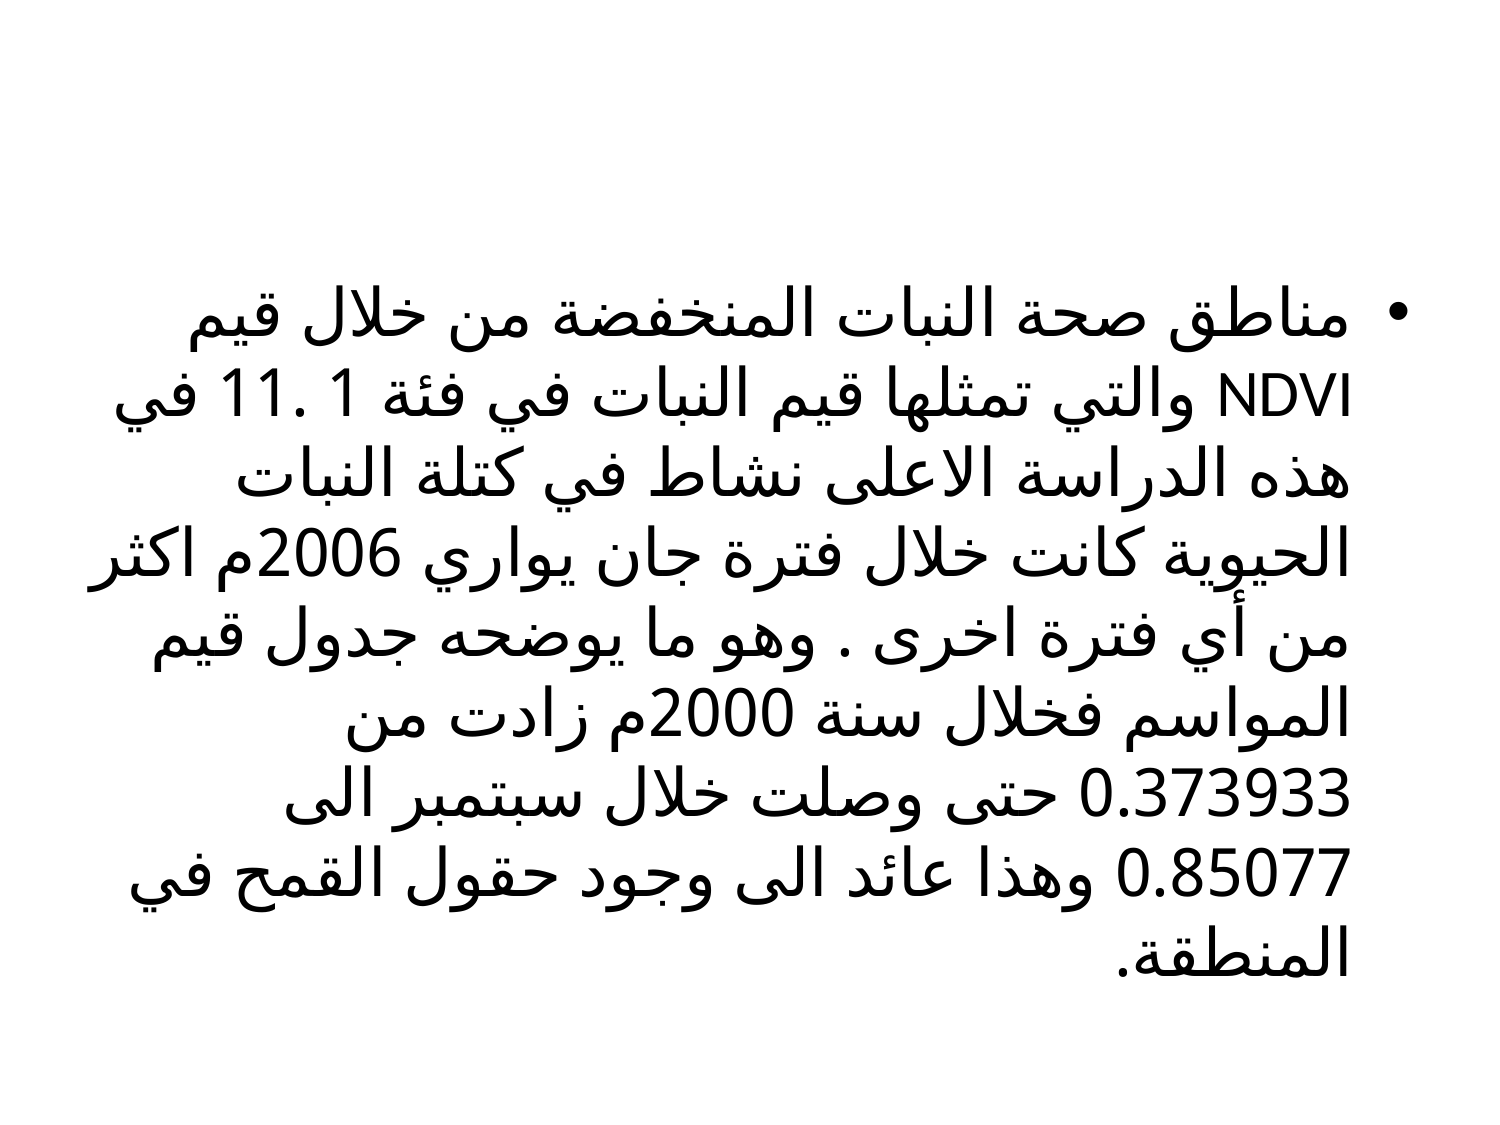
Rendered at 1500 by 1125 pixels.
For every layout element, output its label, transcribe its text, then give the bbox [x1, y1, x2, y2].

list مناطق صحة النبات المنخفضة من خلال قيم NDVI والتي تمثلها قيم النبات في فئة 1 .11 في هذه الدراسة الاعلى نشاط في كتلة النبات الحيوية كانت خلال فترة جان يواري 2006م اكثر من أي فترة اخرى . وهو ما يوضحه جدول قيم المواسم فخلال سنة 2000م زادت من 0.373933 حتى وصلت خلال سبتمبر الى 0.85077 وهذا عائد الى وجود حقول القمح في المنطقة. [75, 262, 1425, 1005]
